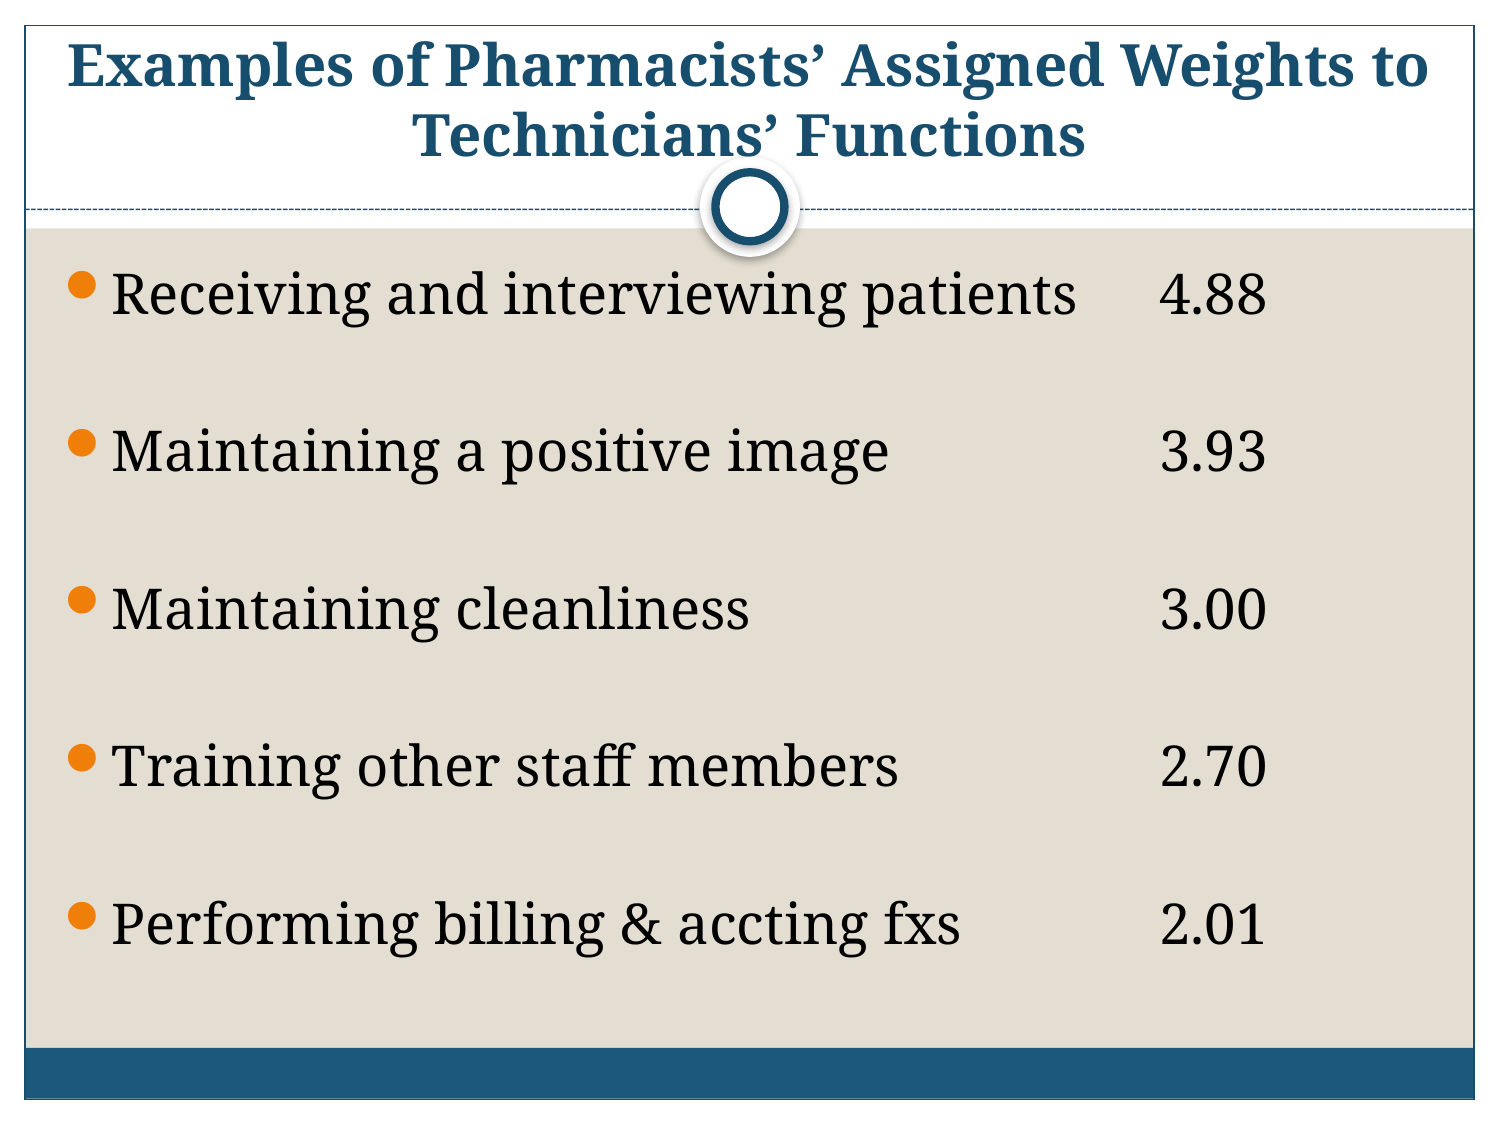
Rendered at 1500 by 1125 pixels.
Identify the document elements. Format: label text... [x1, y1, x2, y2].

title Examples of Pharmacists’ Assigned Weights to Technicians’ Functions [49, 37, 1450, 176]
list Receiving and interviewing patients 4.88 Maintaining a positive image 3.93 Maintaining cleanliness 3.00 Training other staff members 2.70 Performing billing & accting fxs 2.01 [49, 250, 1445, 1001]
